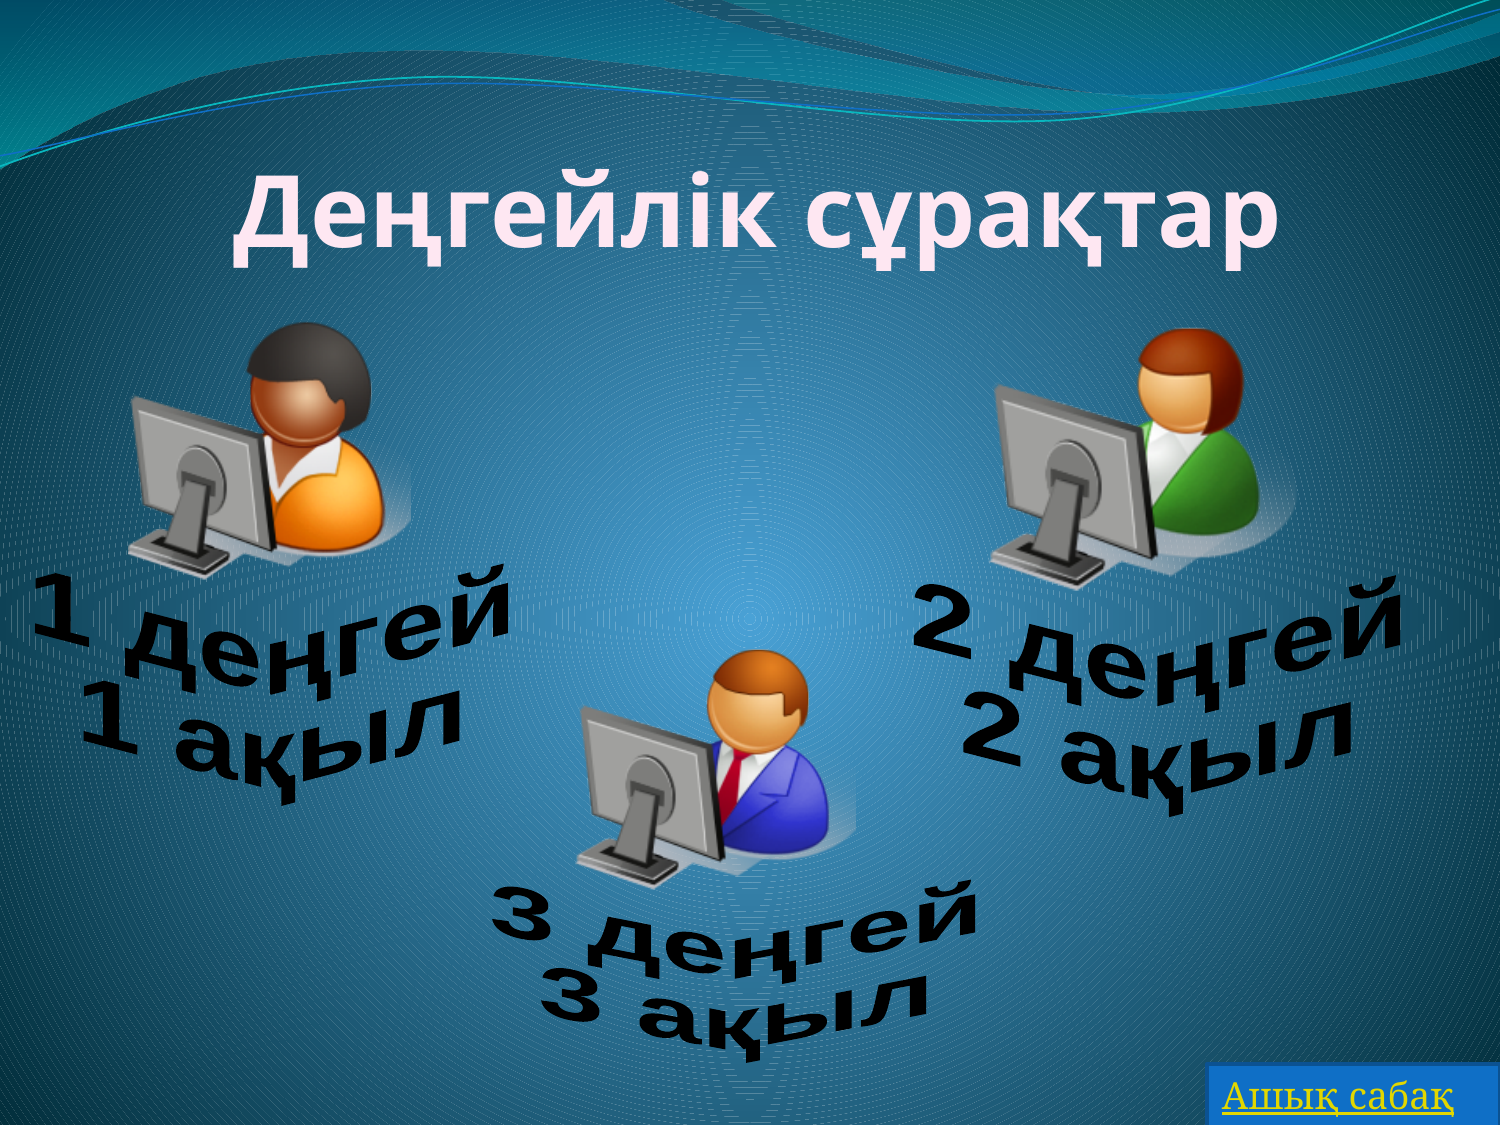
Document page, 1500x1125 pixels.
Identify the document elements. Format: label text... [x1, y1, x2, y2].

text_box Ашық сабақ [1205, 1062, 1500, 1125]
text_box Деңгейлік сұрақтар [81, 140, 1435, 276]
picture [573, 609, 856, 891]
picture [984, 280, 1301, 598]
picture [128, 304, 411, 587]
